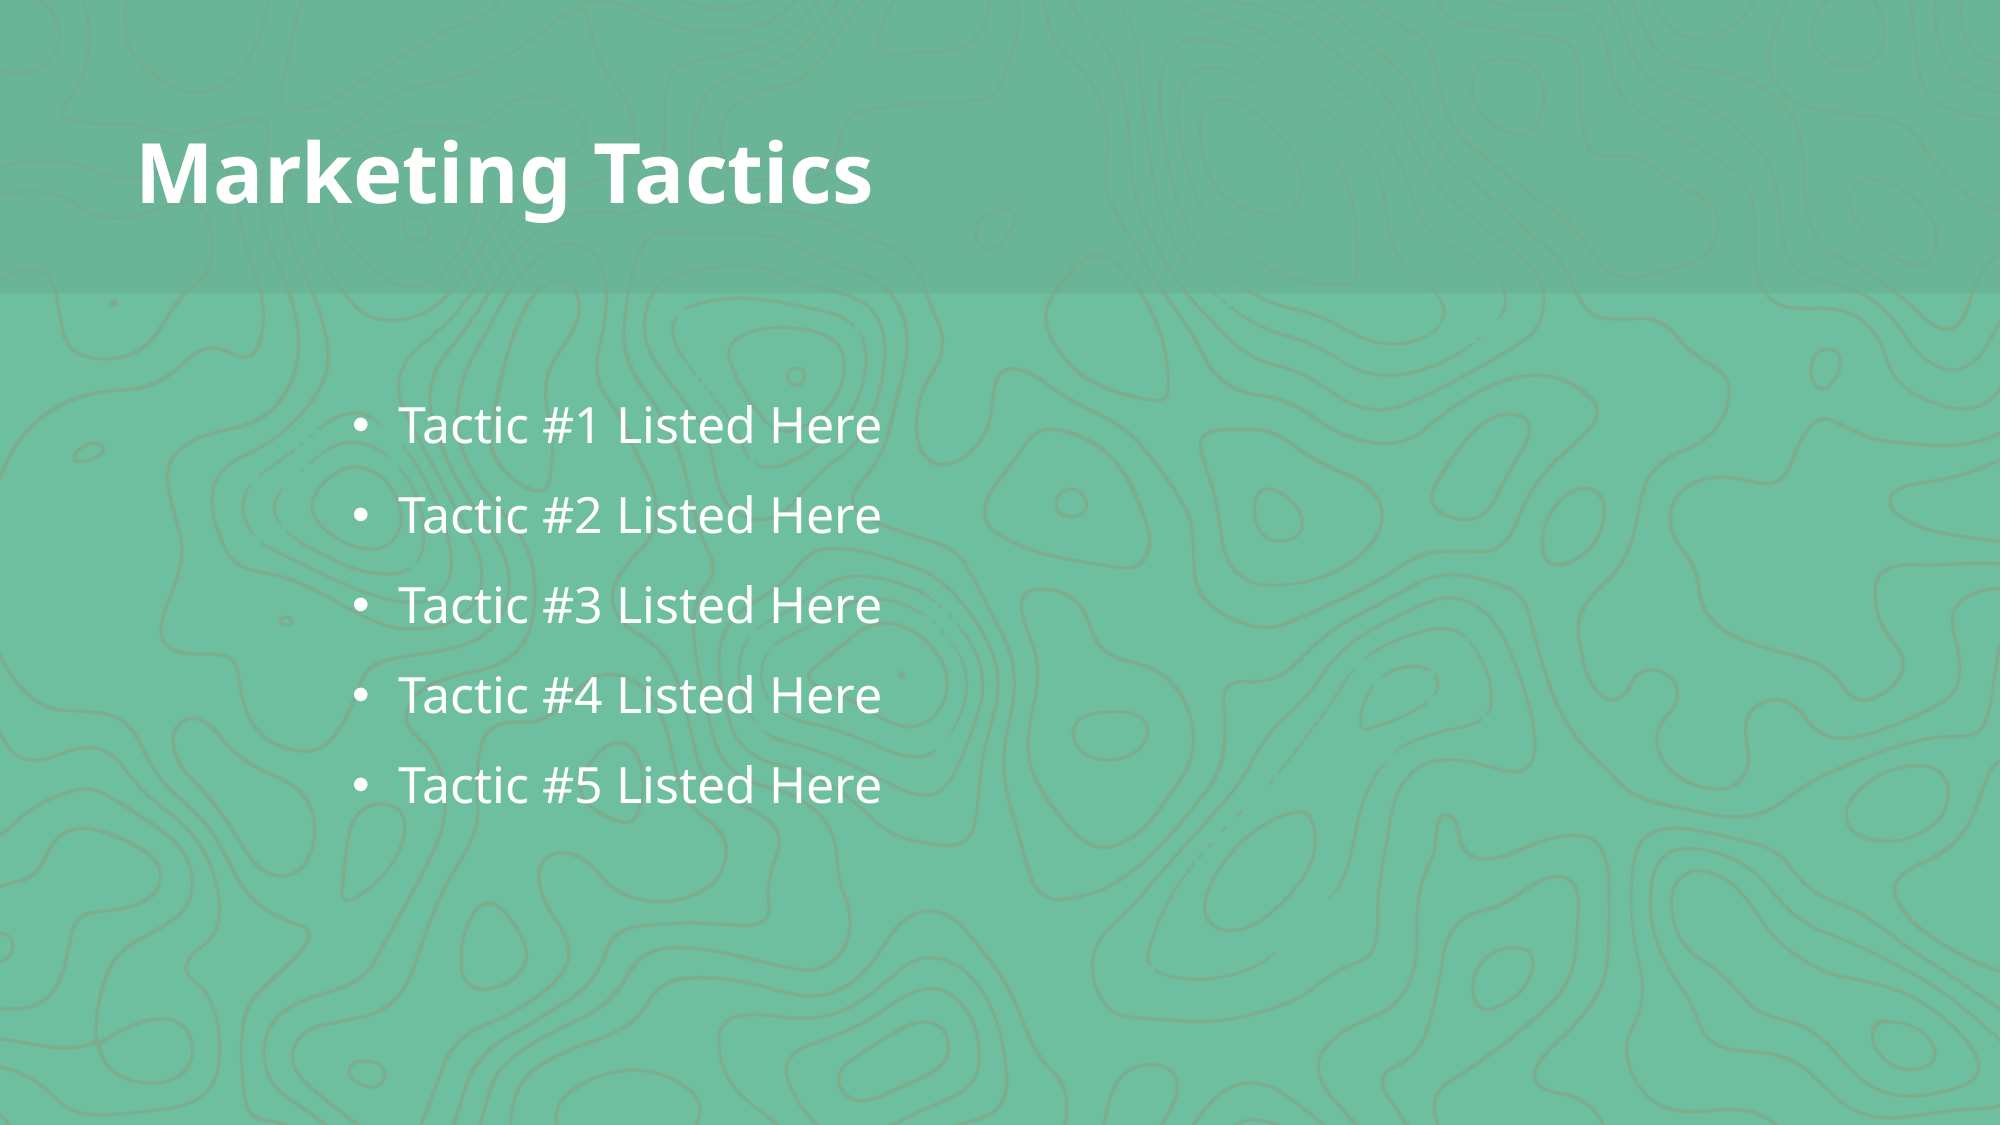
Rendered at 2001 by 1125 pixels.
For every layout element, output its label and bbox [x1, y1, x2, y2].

list [0, 0, 2000, 1125]
